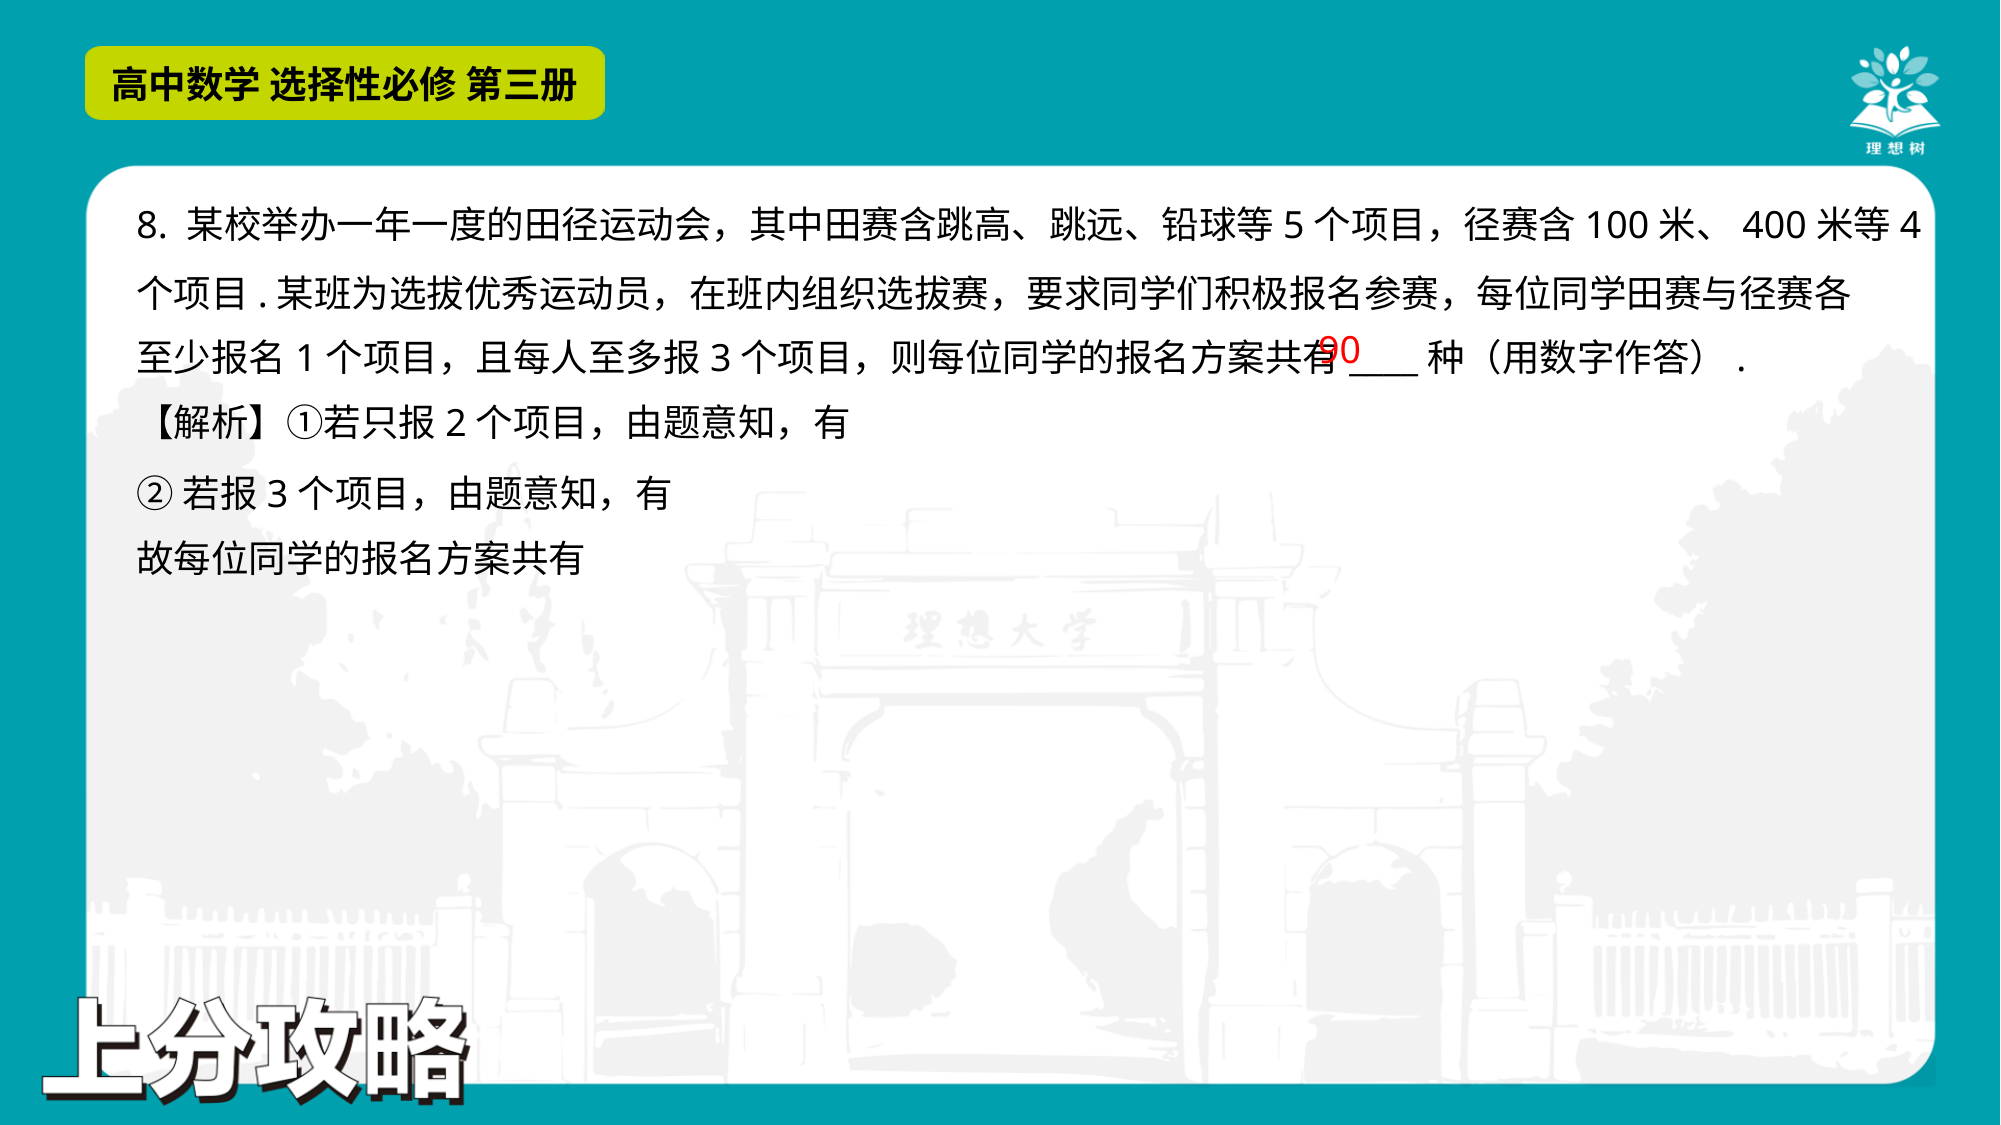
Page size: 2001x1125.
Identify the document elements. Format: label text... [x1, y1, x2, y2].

picture [0, 0, 2000, 1125]
text_box 90 [1303, 306, 1376, 365]
text_box 8. 某校举办一年一度的田径运动会，其中田赛含跳高、跳远、铅球等5个项目，径赛含100米、400米等4 个项目.某班为选拔优秀运动员，在班内组织选拔赛，要求同学们积极报名参赛，每位同学田赛与径赛各 至少报名1个项目，且每人至多报3个项目，则每位同学的报名方案共有____种（用数字作答）. [136, 177, 1865, 373]
